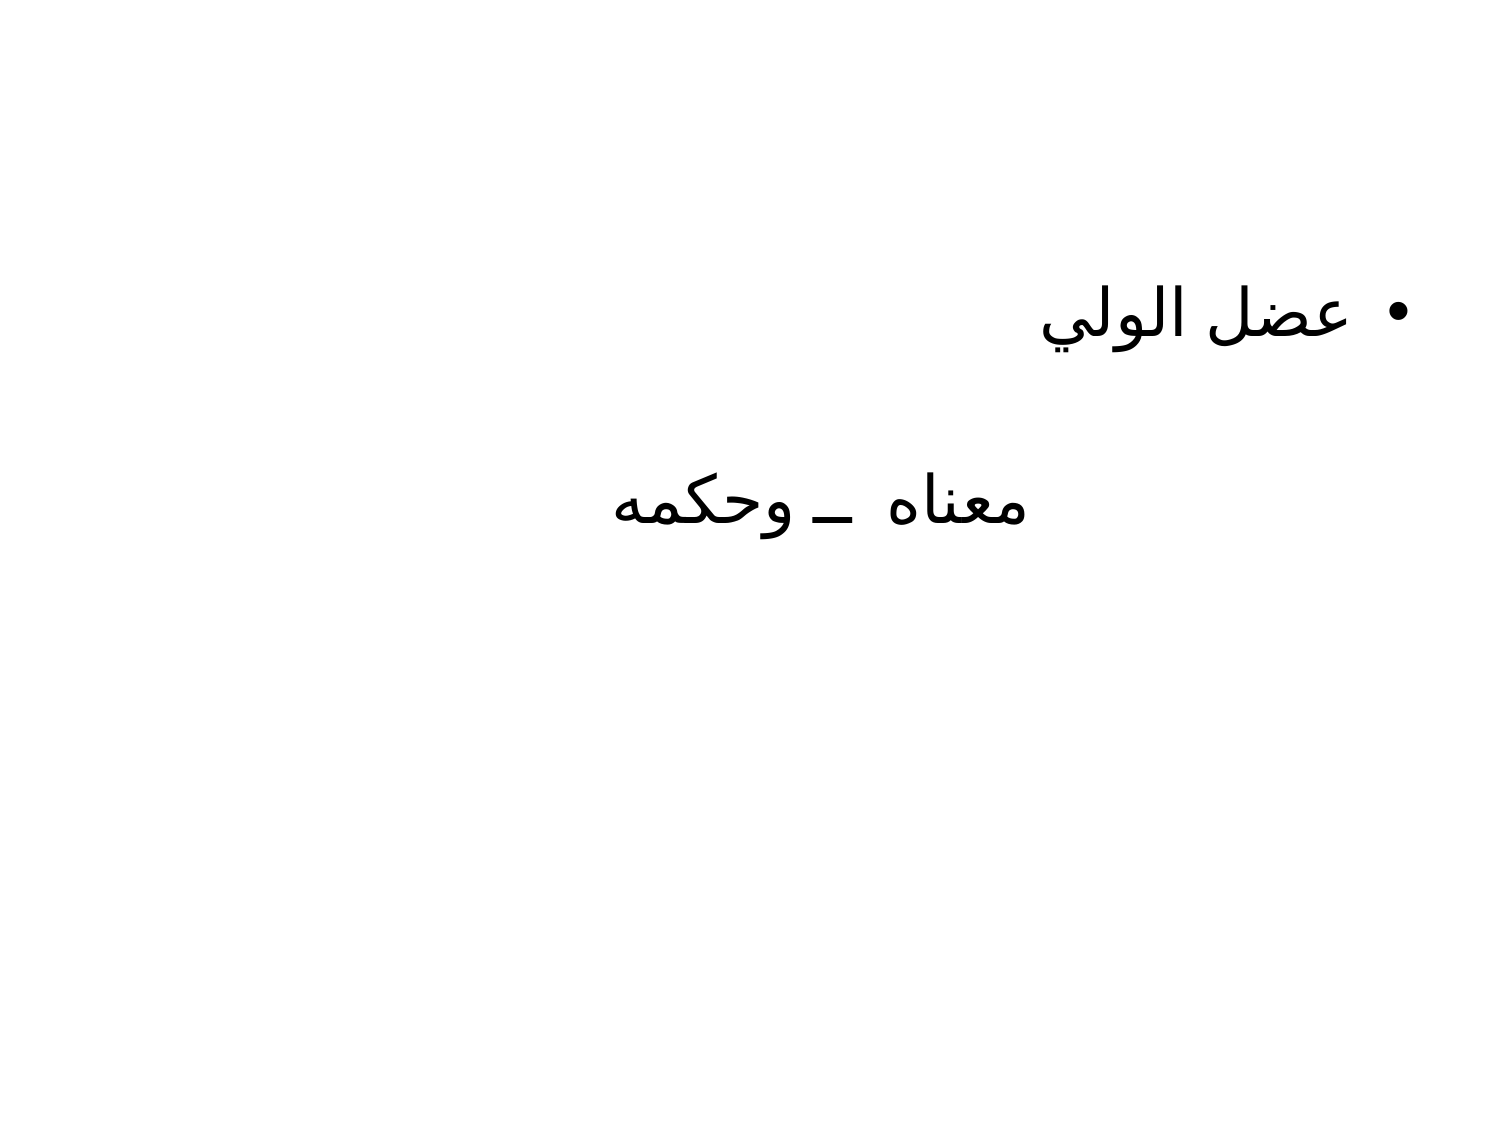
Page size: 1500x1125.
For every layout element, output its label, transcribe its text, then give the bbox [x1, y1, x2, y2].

list عضل الولي معناه ــ وحكمه [75, 262, 1425, 1005]
